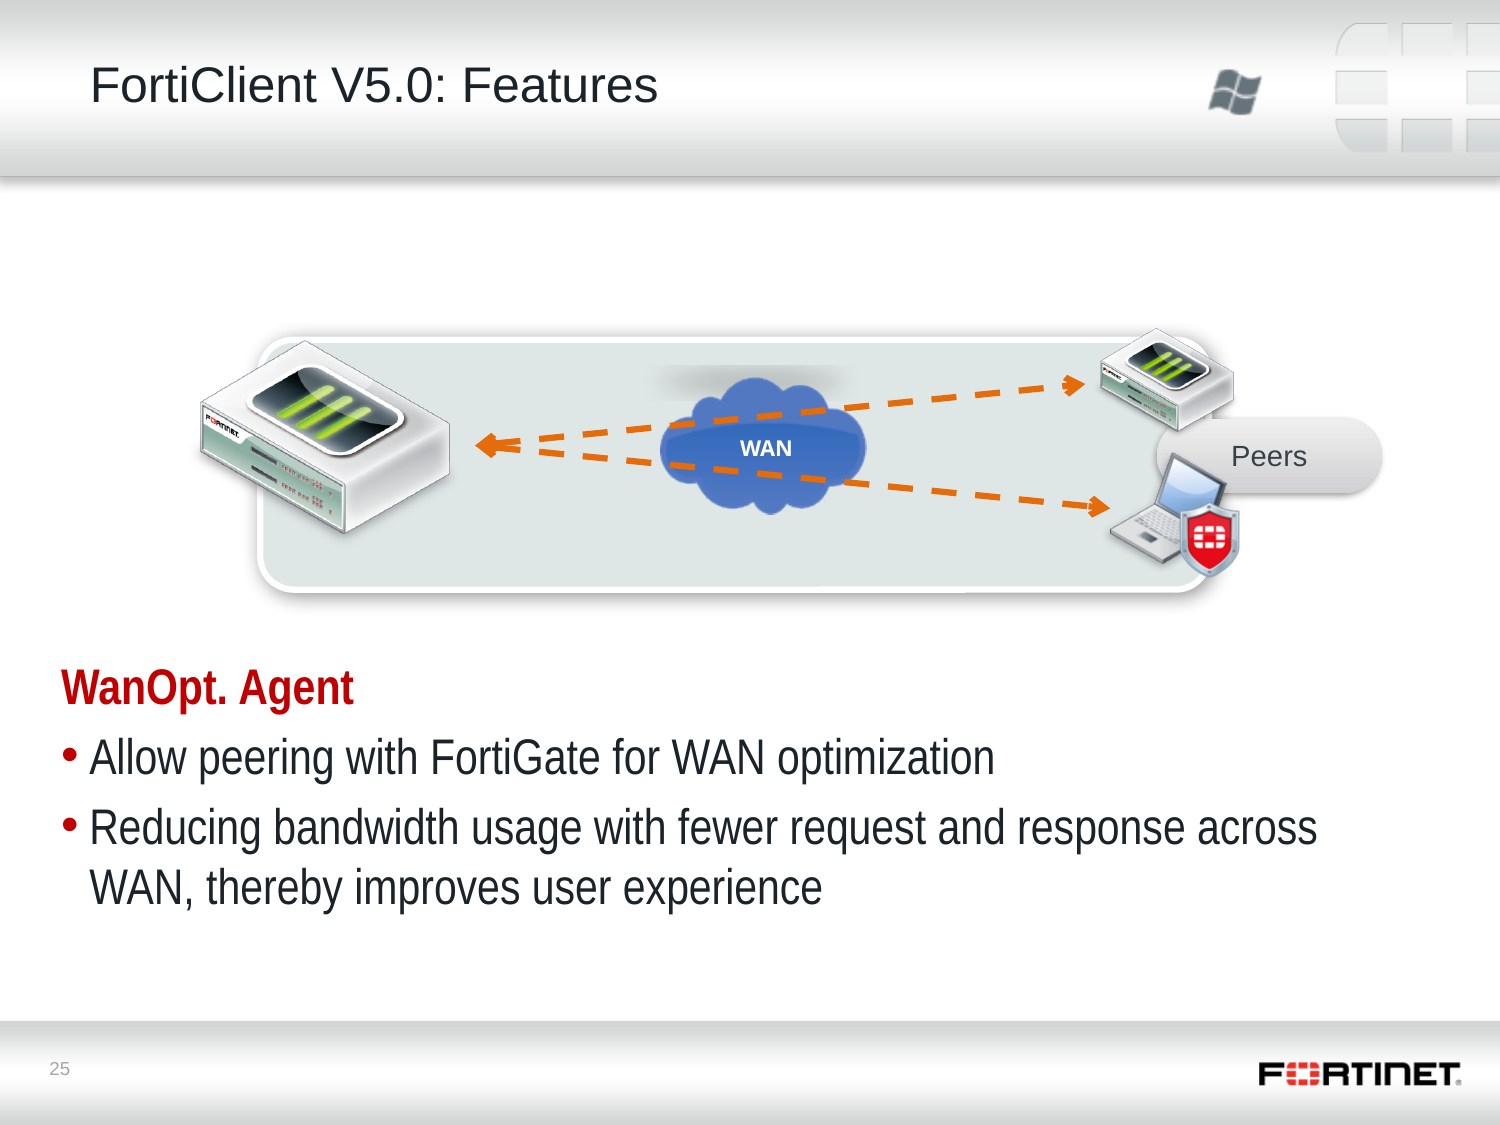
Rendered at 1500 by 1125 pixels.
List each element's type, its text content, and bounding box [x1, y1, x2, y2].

list WanOpt. Agent Allow peering with FortiGate for WAN optimization Reducing bandwidth usage with fewer request and response across WAN, thereby improves user experience [46, 647, 1426, 928]
text_box [476, 339, 1079, 382]
picture [0, 0, 1500, 1125]
text_box [260, 518, 1191, 590]
text_box Peers [1229, 417, 1383, 495]
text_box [474, 445, 1108, 509]
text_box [474, 383, 1079, 444]
title FortiClient V5.0: Features [75, 45, 1425, 138]
